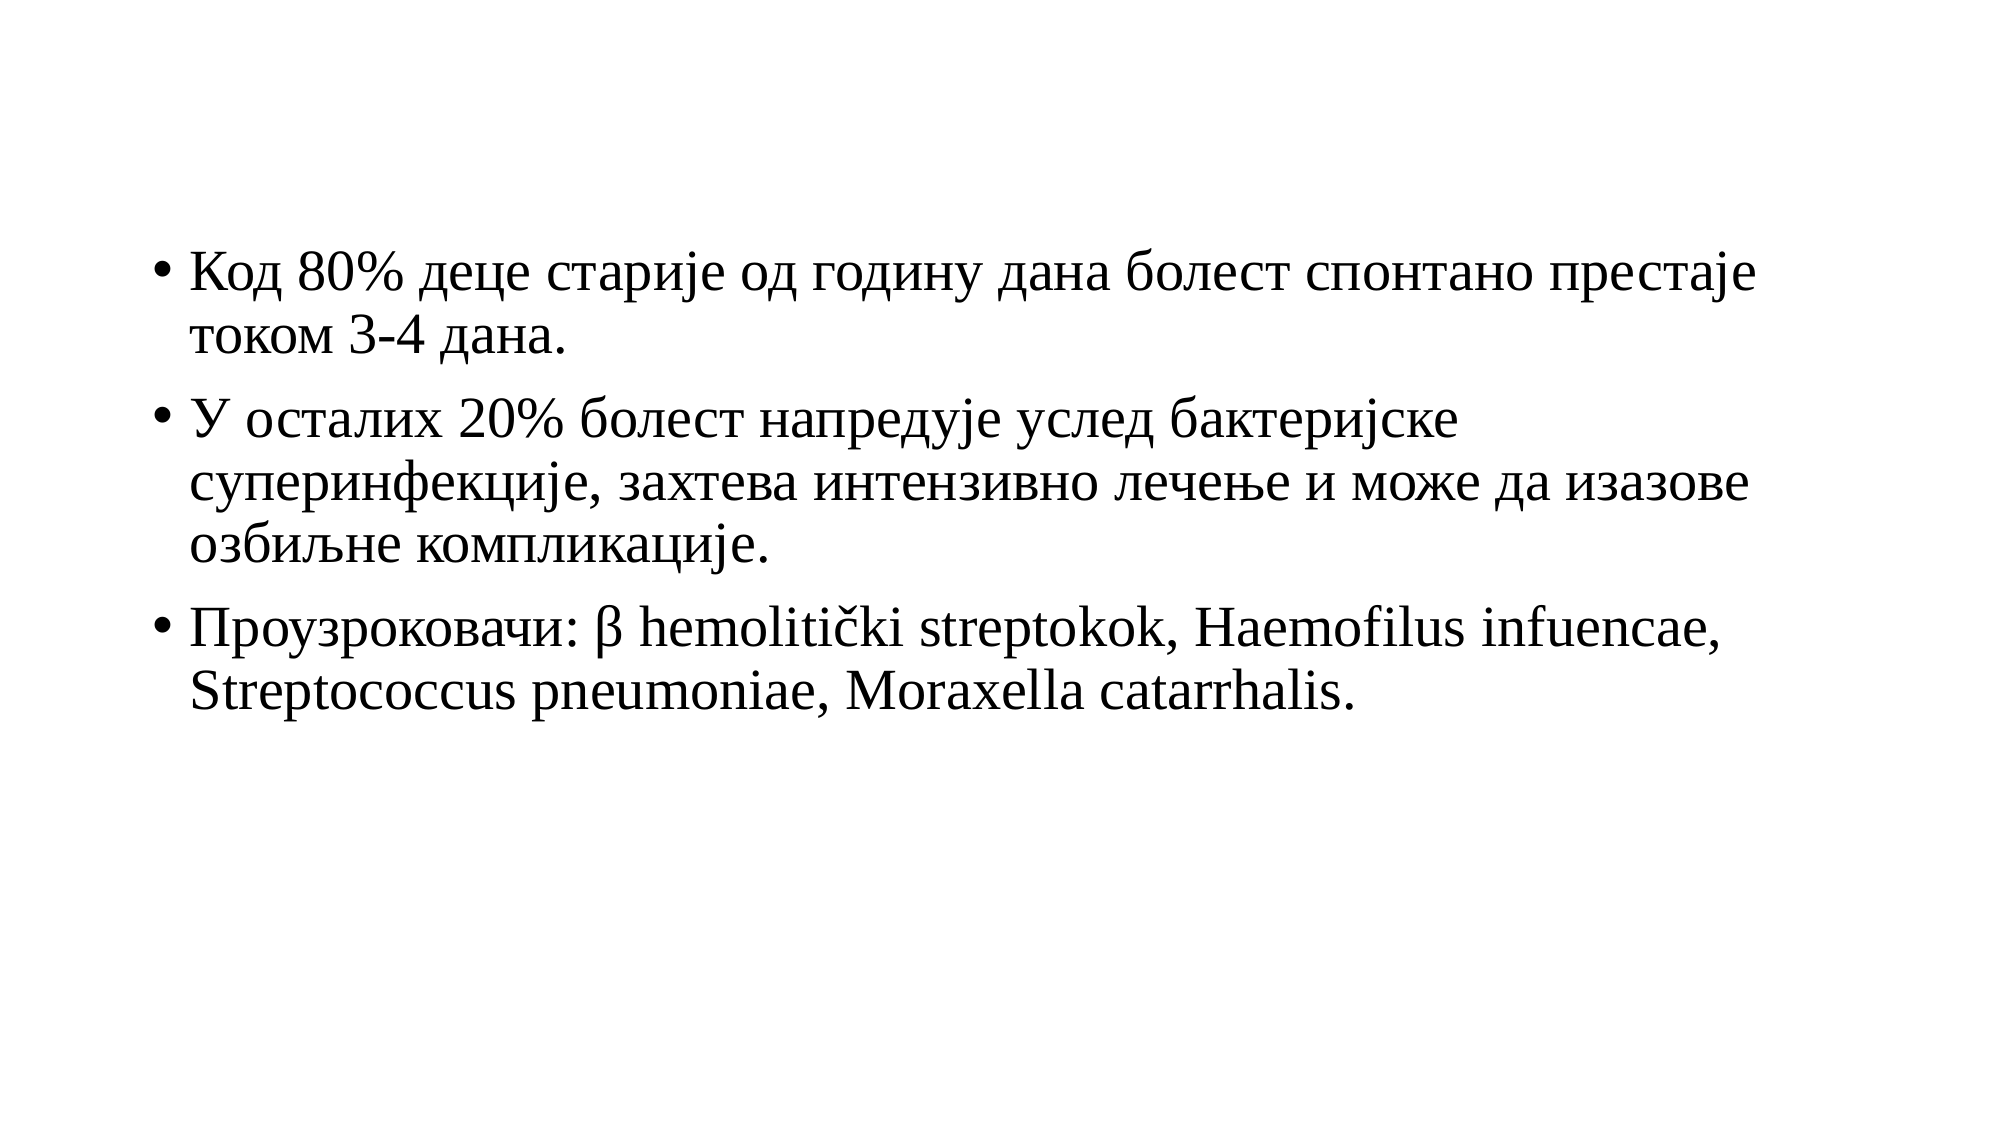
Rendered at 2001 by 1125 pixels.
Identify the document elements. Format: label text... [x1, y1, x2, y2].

list Код 80% деце старије од годину дана болест спонтано престаје током 3-4 дана. У осталих 20% болест напредује услед бактеријске суперинфекције, захтева интензивно лечење и може да изазове озбиљне компликације. Проузроковачи: β hemolitički streptokok, Haemofilus infuencae, Streptococcus pneumoniae, Moraxella catarrhalis. [137, 232, 1863, 947]
